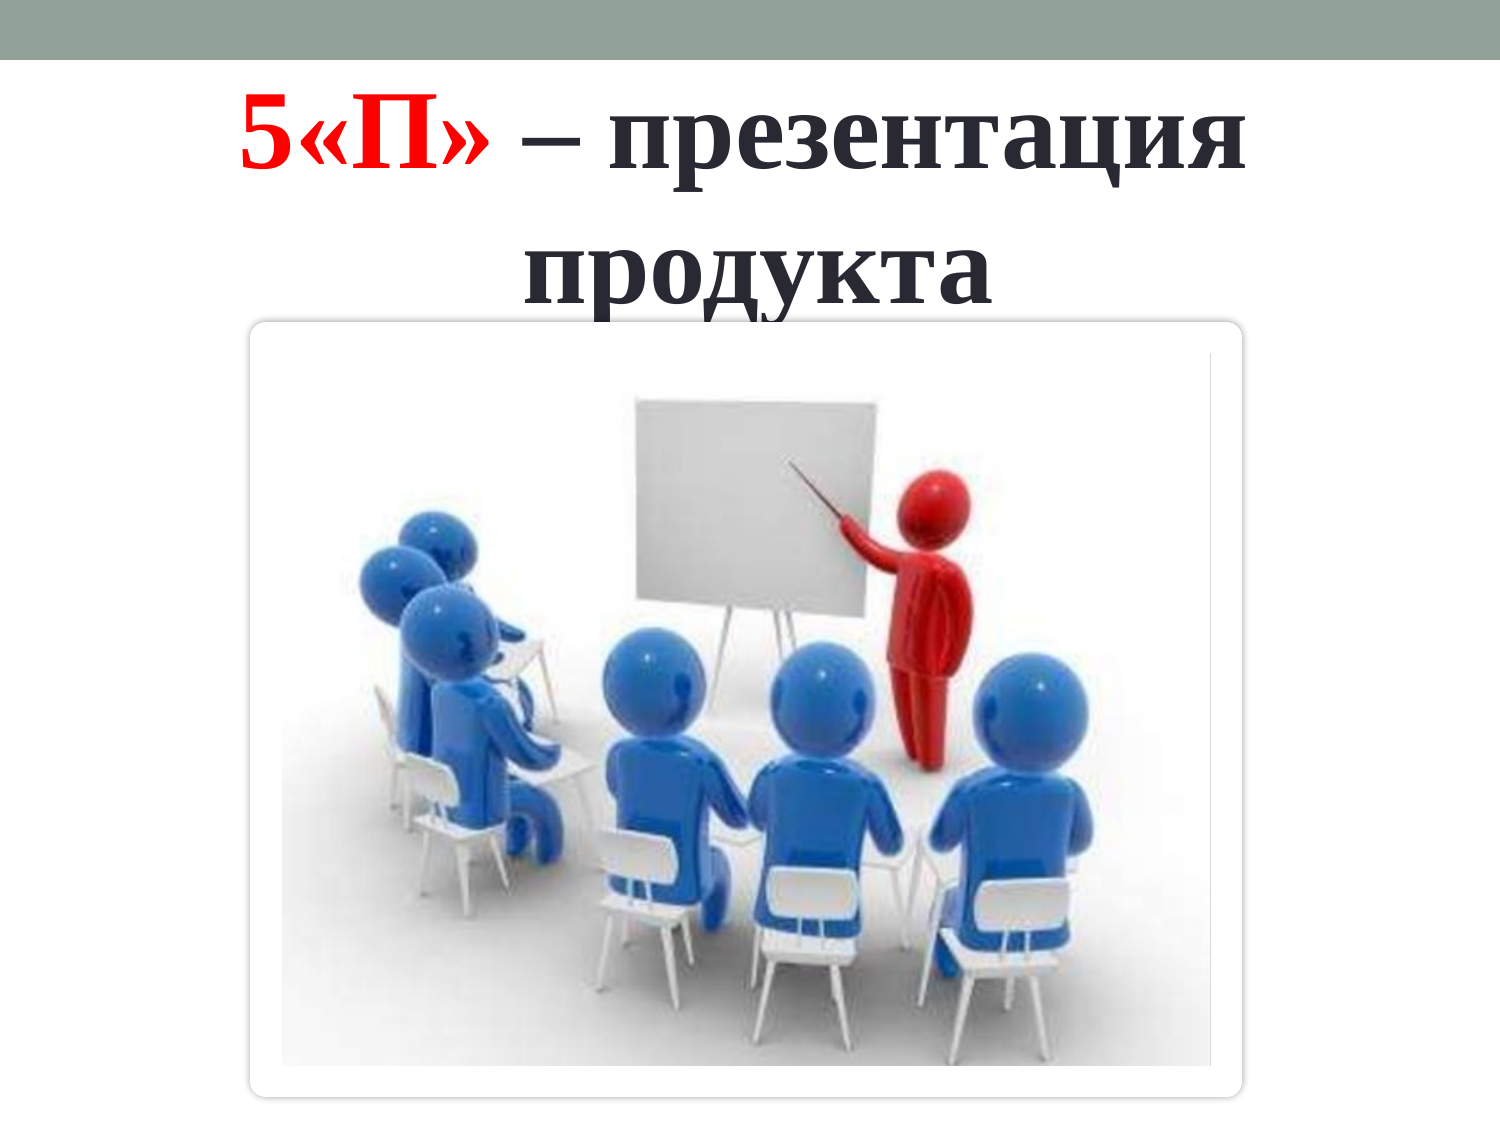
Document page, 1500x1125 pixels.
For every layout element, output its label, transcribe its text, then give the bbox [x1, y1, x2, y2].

picture [281, 352, 1211, 1067]
text_box 5«П» – презентация продукта [31, 67, 1485, 316]
